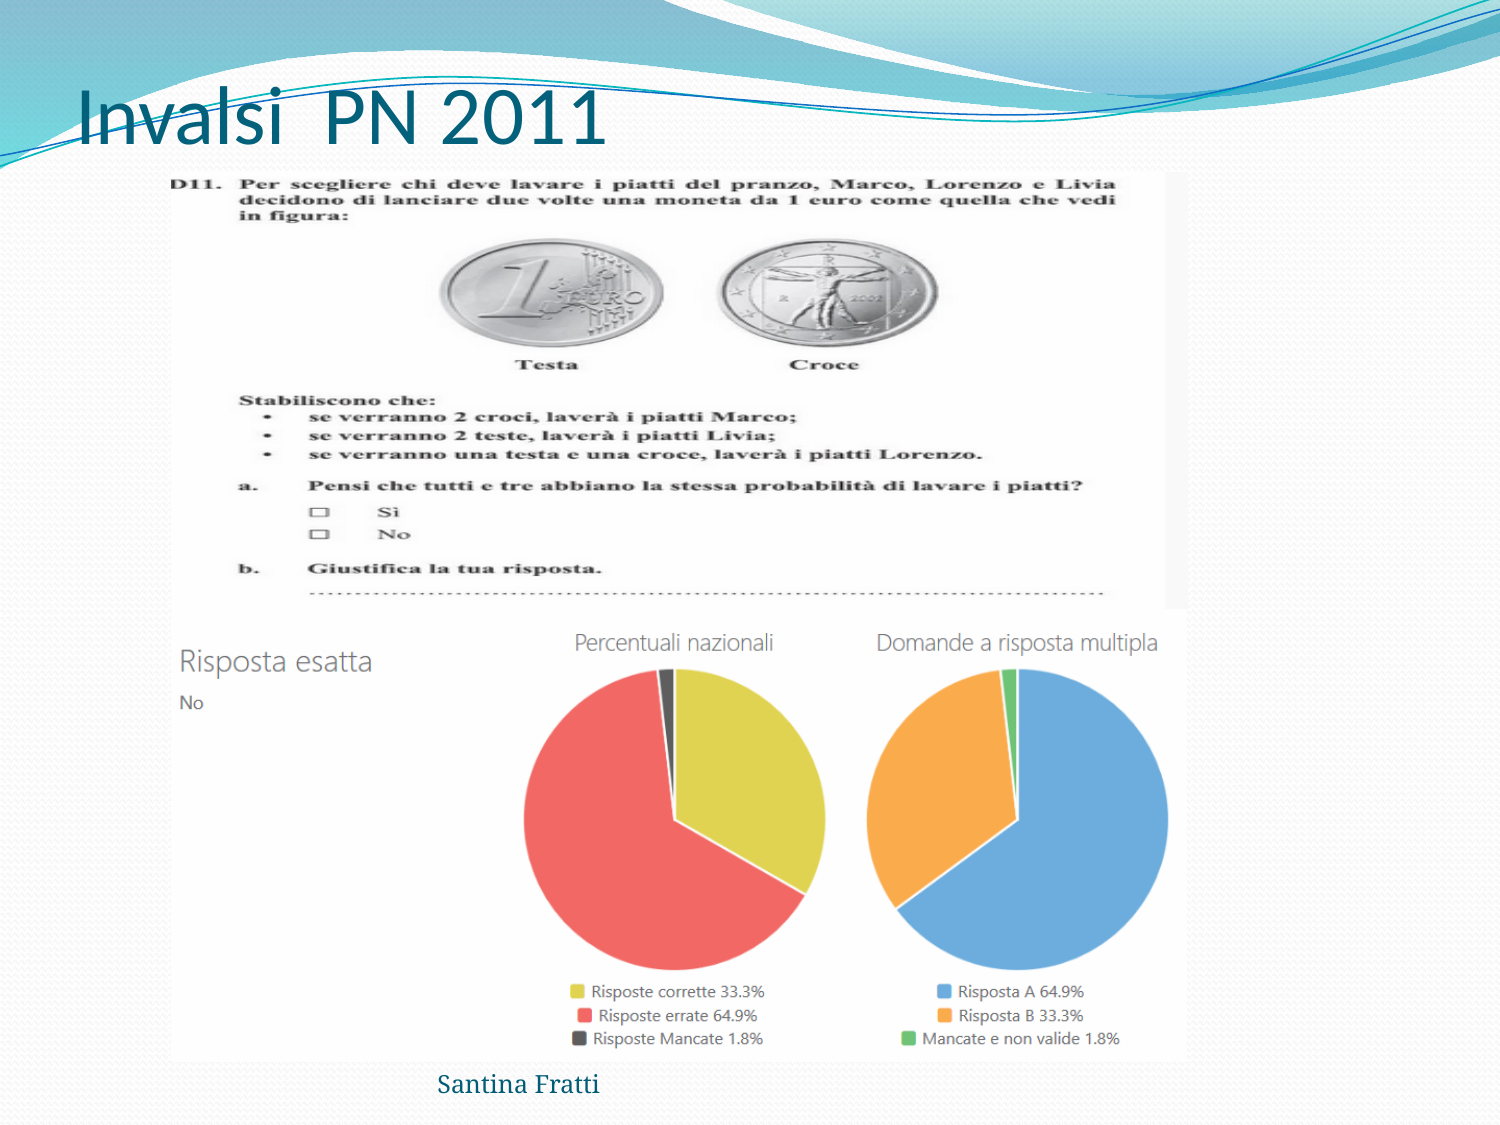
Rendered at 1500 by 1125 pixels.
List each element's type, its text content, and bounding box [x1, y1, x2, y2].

title Invalsi PN 2011 [75, 52, 1263, 161]
footer Santina Fratti [437, 1076, 988, 1103]
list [170, 172, 1188, 610]
picture [170, 609, 1187, 1063]
